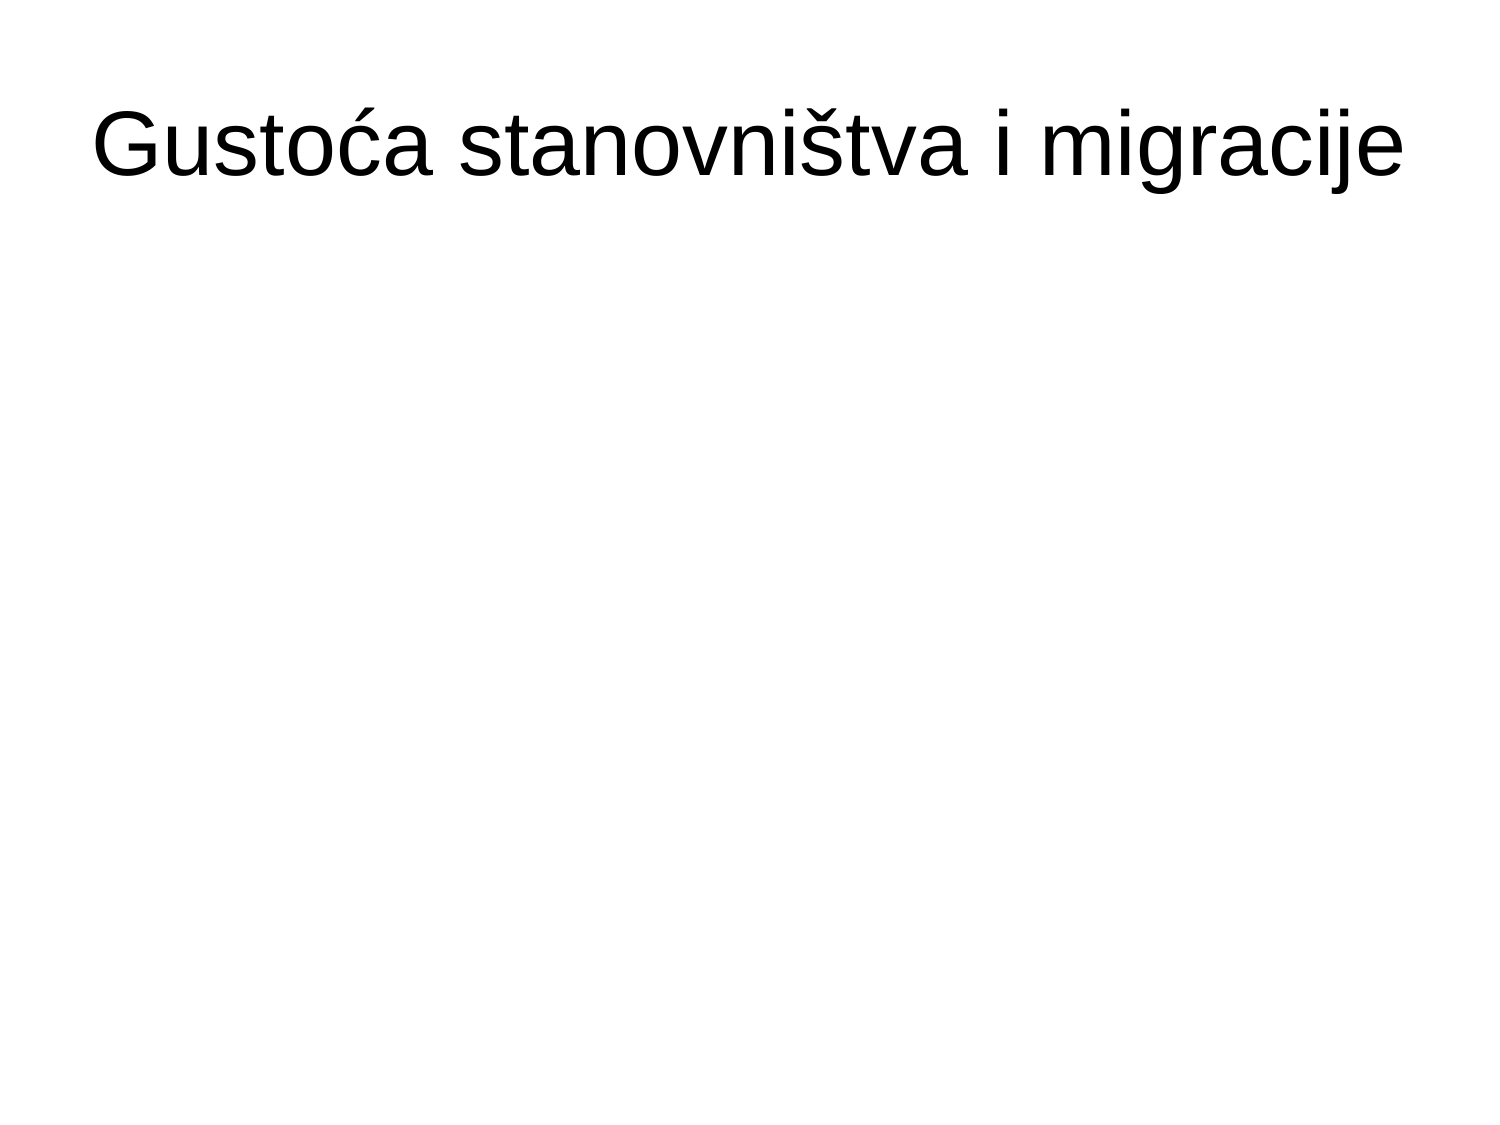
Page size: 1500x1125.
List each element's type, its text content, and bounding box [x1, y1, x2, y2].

title Gustoća stanovništva i migracije [75, 45, 1425, 233]
